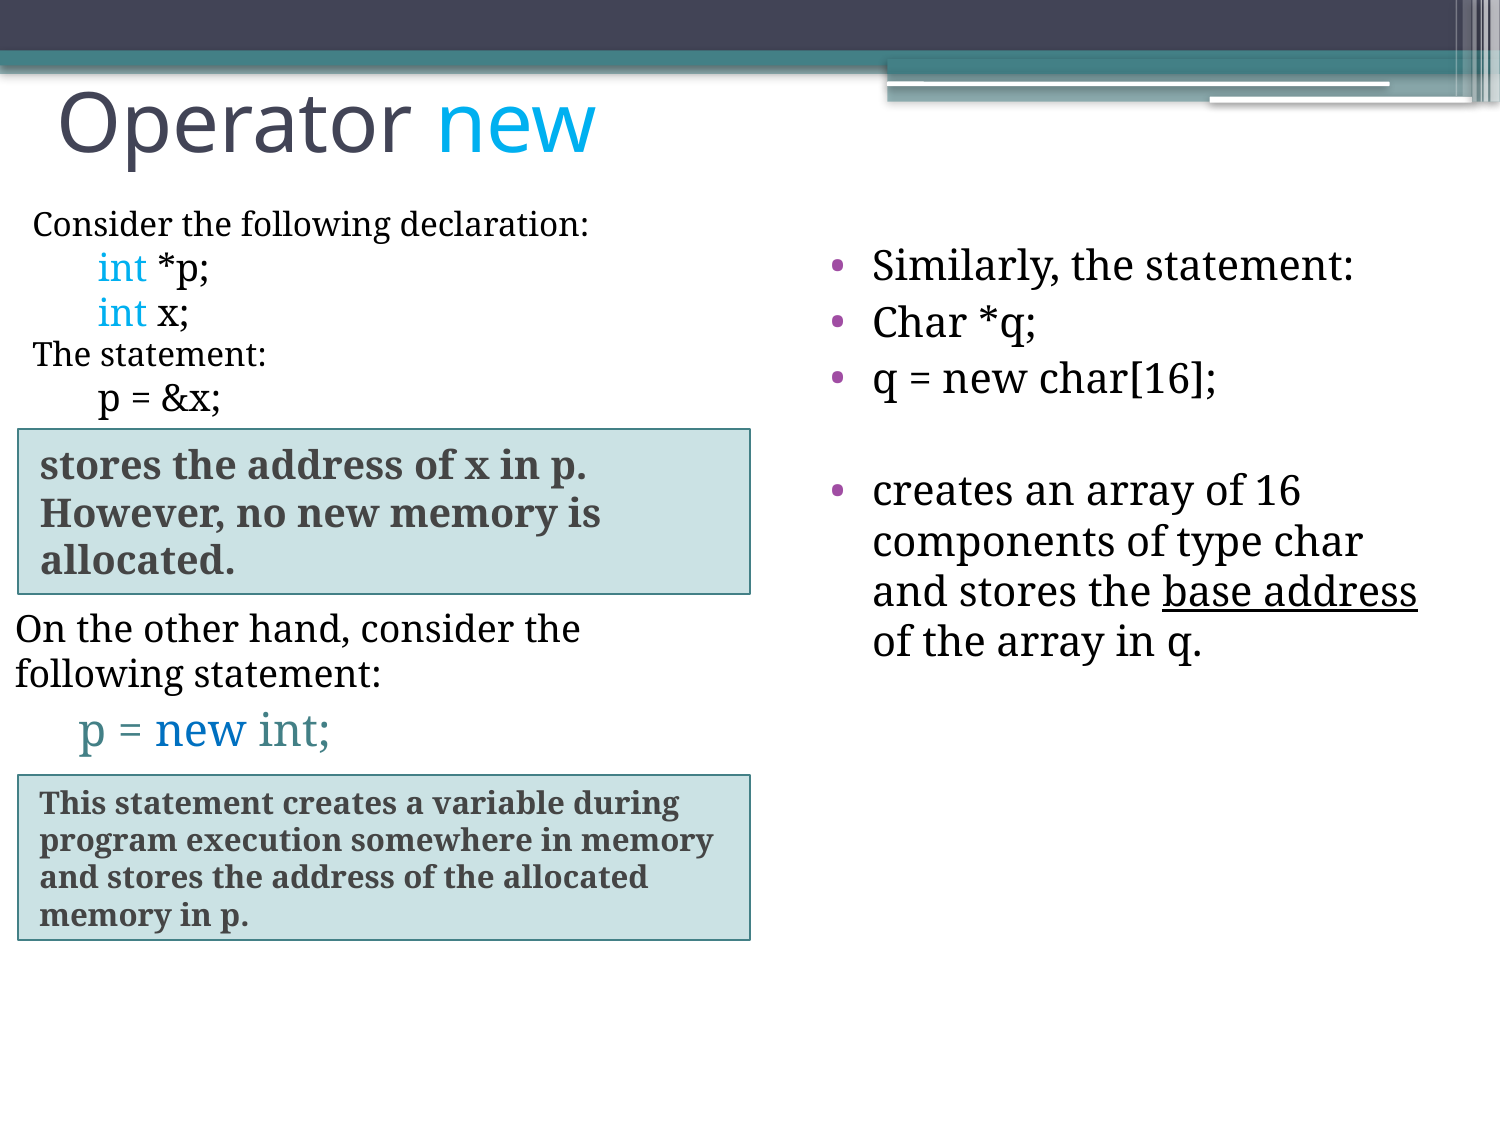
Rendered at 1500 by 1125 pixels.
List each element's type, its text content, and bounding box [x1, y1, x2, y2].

list This statement creates a variable during program execution somewhere in memory and stores the address of the allocated memory in p. [17, 774, 751, 941]
list Similarly, the statement: Char *q; q = new char[16]; creates an array of 16 components of type char and stores the base address of the array in q. [797, 231, 1461, 870]
title Operator new [41, 30, 621, 196]
list stores the address of x in p. However, no new memory is allocated. [17, 428, 751, 595]
list On the other hand, consider the following statement: p = new int; [0, 597, 745, 763]
text_box Consider the following declaration: int *p; int x; The statement: p = &x; [17, 196, 768, 426]
